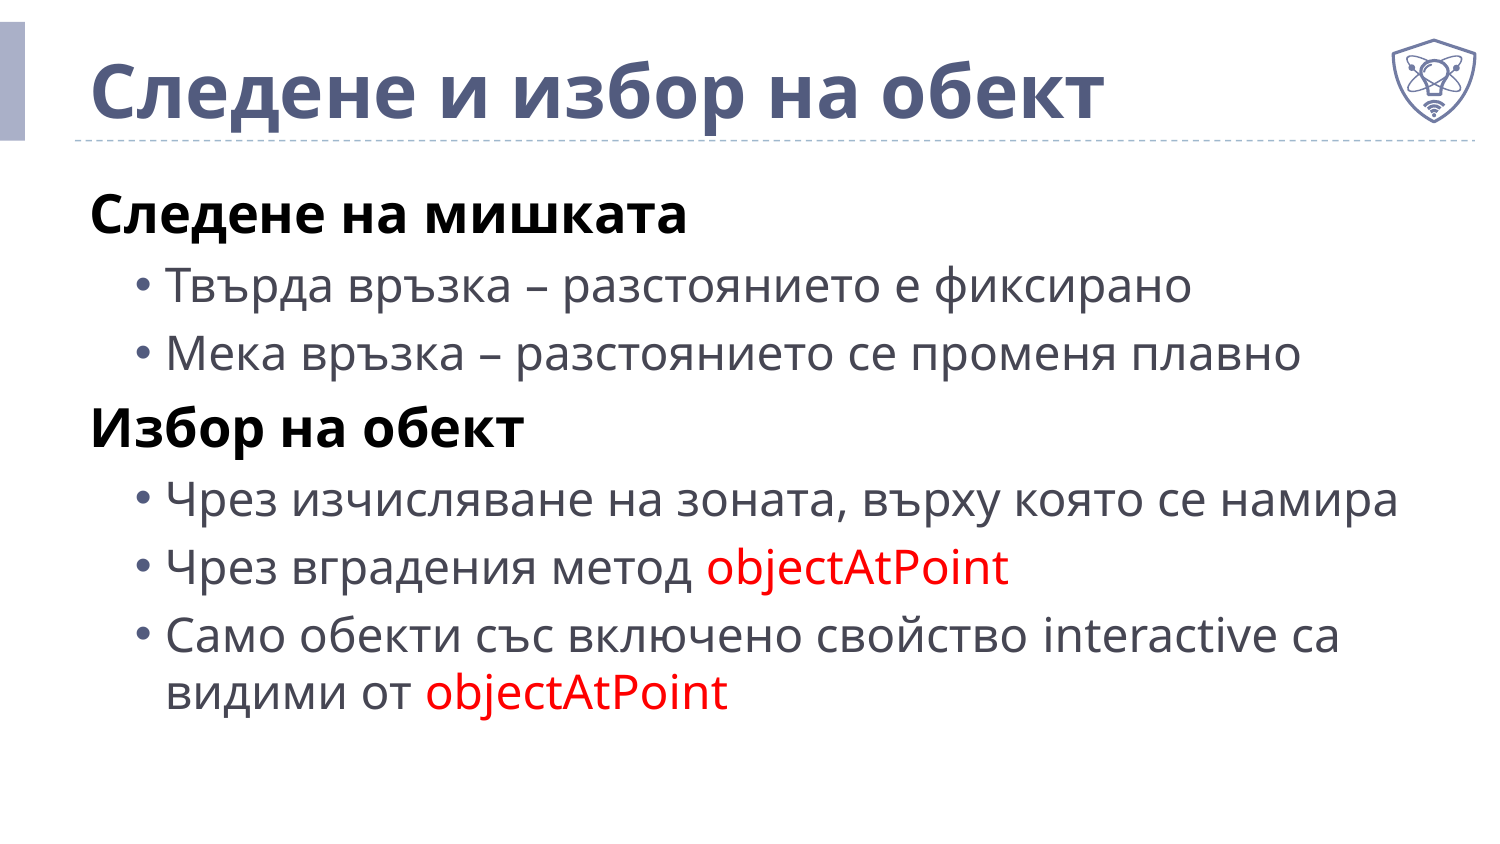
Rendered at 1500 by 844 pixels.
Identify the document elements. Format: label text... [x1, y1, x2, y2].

title Следене и избор на обект [75, 18, 1475, 141]
list Следене на мишката Твърда връзка – разстоянието е фиксирано Мека връзка – разстоянието се променя плавно Избор на обект Чрез изчисляване на зоната, върху която се намира Чрез вградения метод objectAtPoint Само обекти със включено свойство interactive са видими от objectAtPoint [75, 171, 1475, 835]
